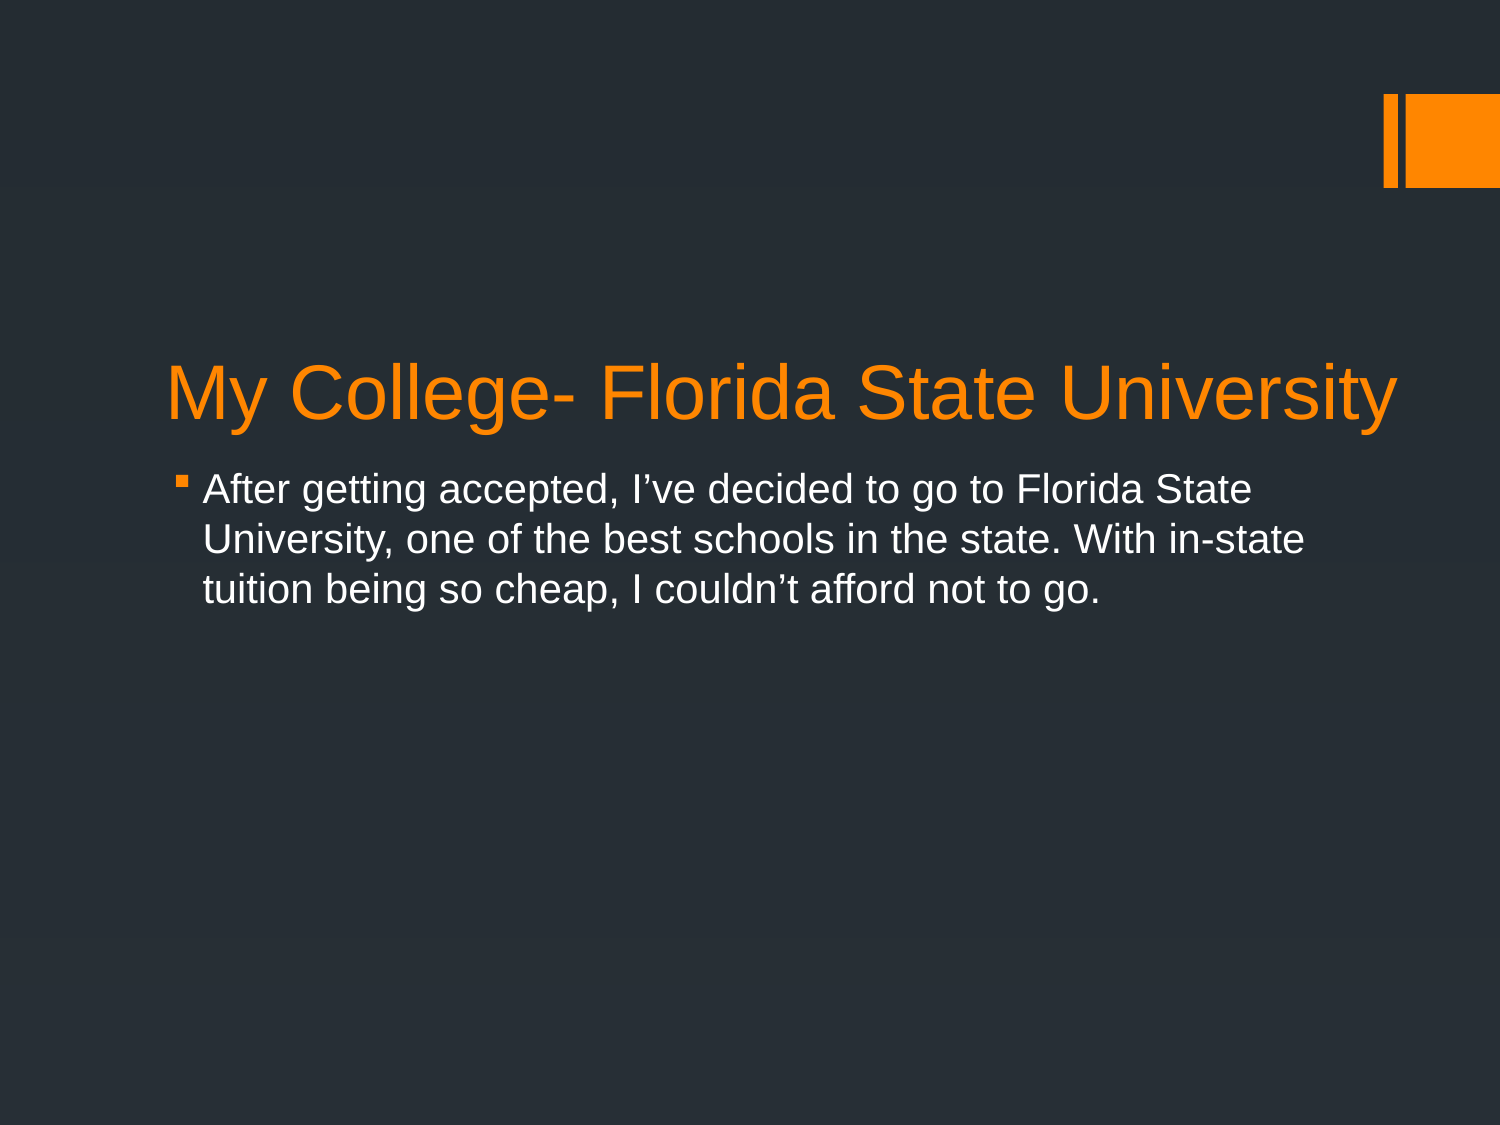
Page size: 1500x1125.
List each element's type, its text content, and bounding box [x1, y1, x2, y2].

title My College- Florida State University [150, 253, 1438, 443]
list After getting accepted, I’ve decided to go to Florida State University, one of the best schools in the state. With in-state tuition being so cheap, I couldn’t afford not to go. [150, 454, 1350, 1035]
